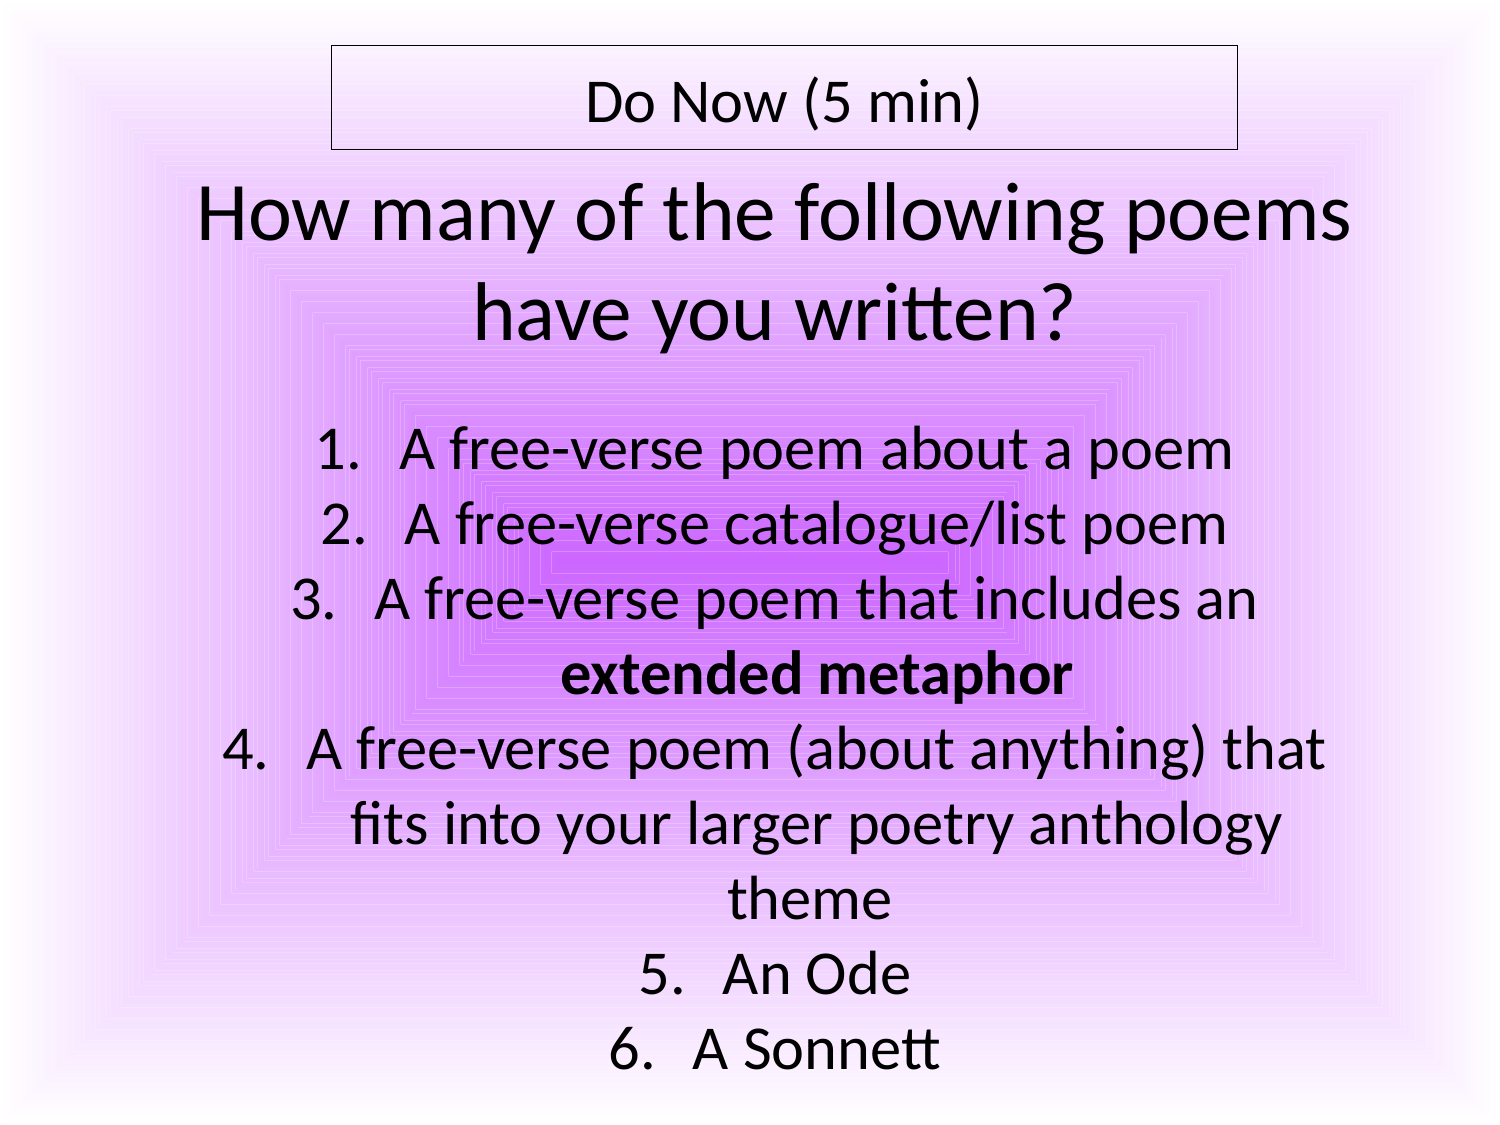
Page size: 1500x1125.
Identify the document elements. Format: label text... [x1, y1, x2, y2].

text_box How many of the following poems have you written? A free-verse poem about a poem A free-verse catalogue/list poem A free-verse poem that includes an extended metaphor A free-verse poem (about anything) that fits into your larger poetry anthology theme An Ode A Sonnett [174, 149, 1375, 1125]
text_box Do Now (5 min) [331, 45, 1238, 149]
